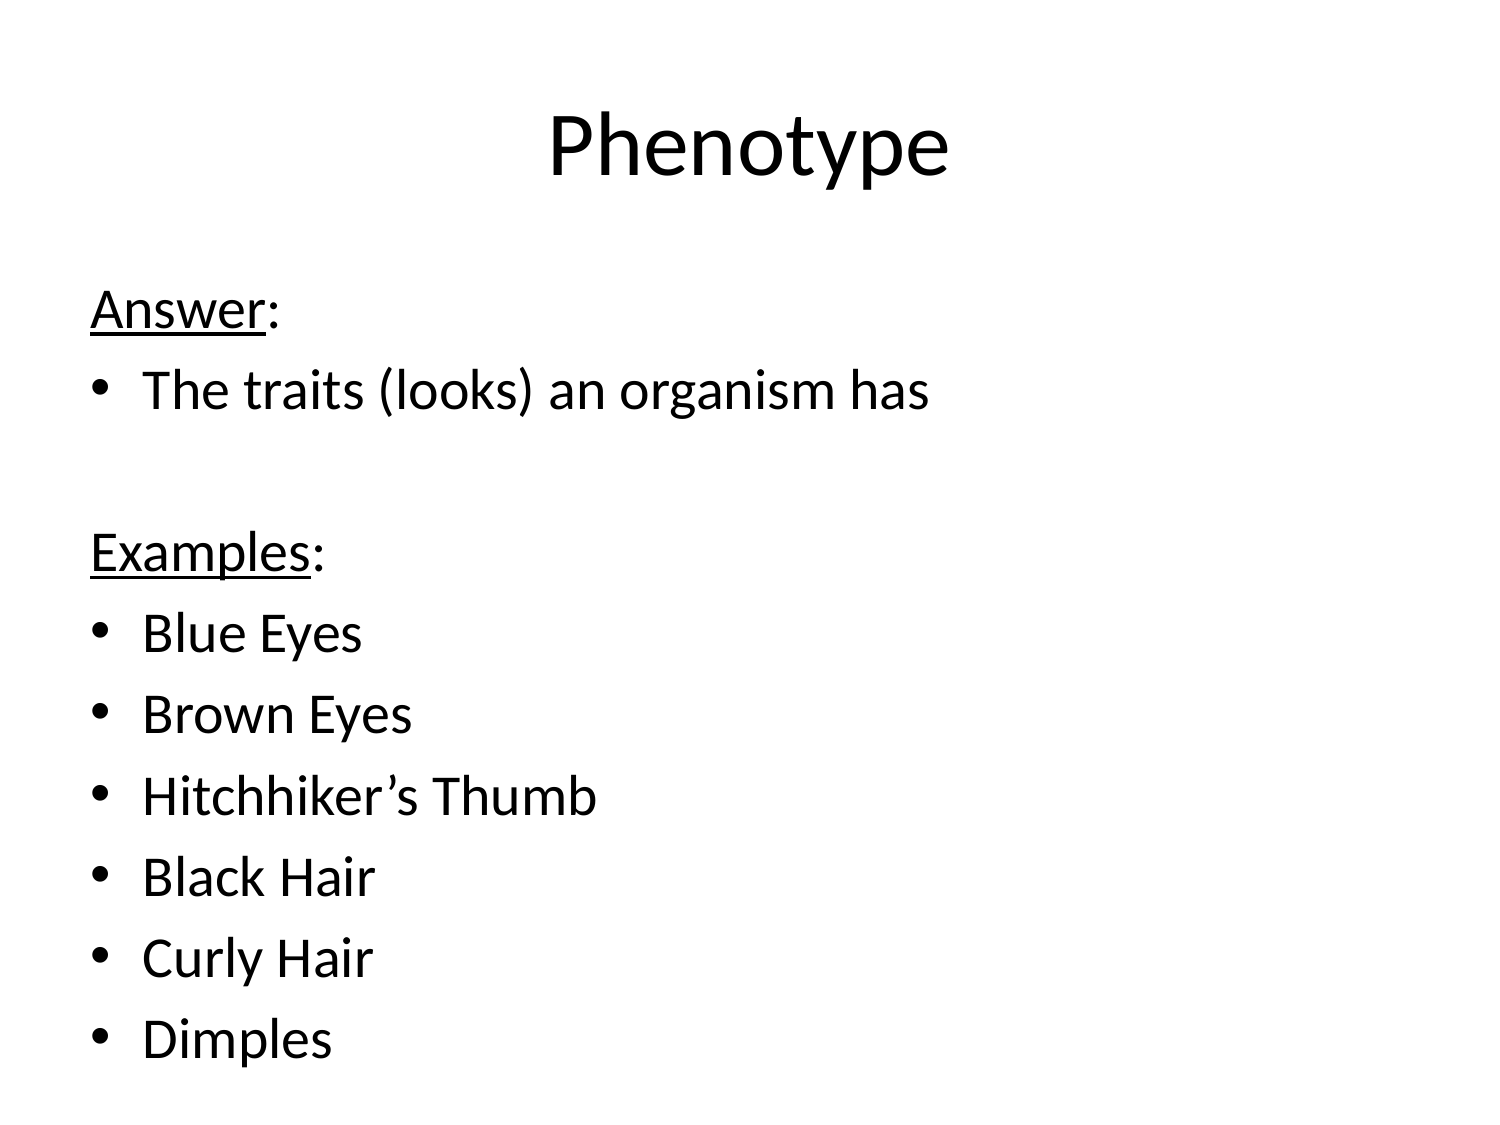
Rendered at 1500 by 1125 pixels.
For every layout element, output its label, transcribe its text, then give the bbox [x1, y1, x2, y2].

title Phenotype [75, 45, 1425, 233]
list Answer: The traits (looks) an organism has Examples: Blue Eyes Brown Eyes Hitchhiker’s Thumb Black Hair Curly Hair Dimples [75, 262, 1425, 1081]
